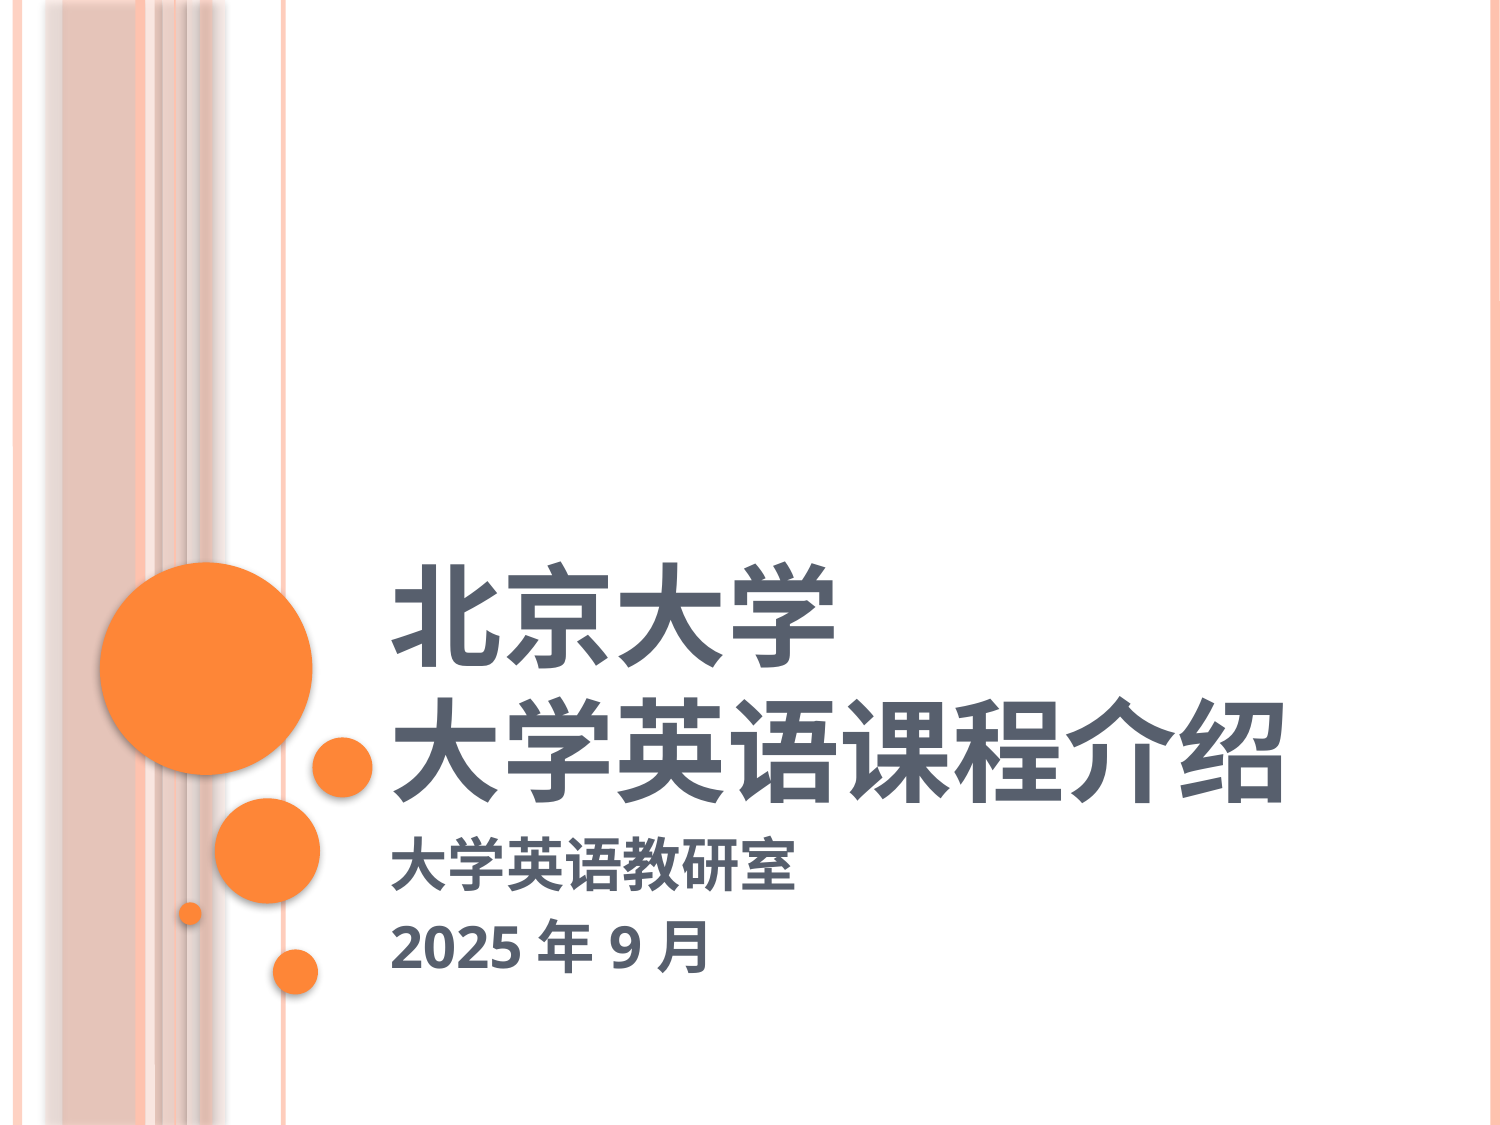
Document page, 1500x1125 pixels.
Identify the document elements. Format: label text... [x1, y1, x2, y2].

title 北京大学 大学英语课程介绍 [375, 512, 1388, 820]
subtitle 大学英语教研室 2025年9月 [375, 820, 1388, 1046]
